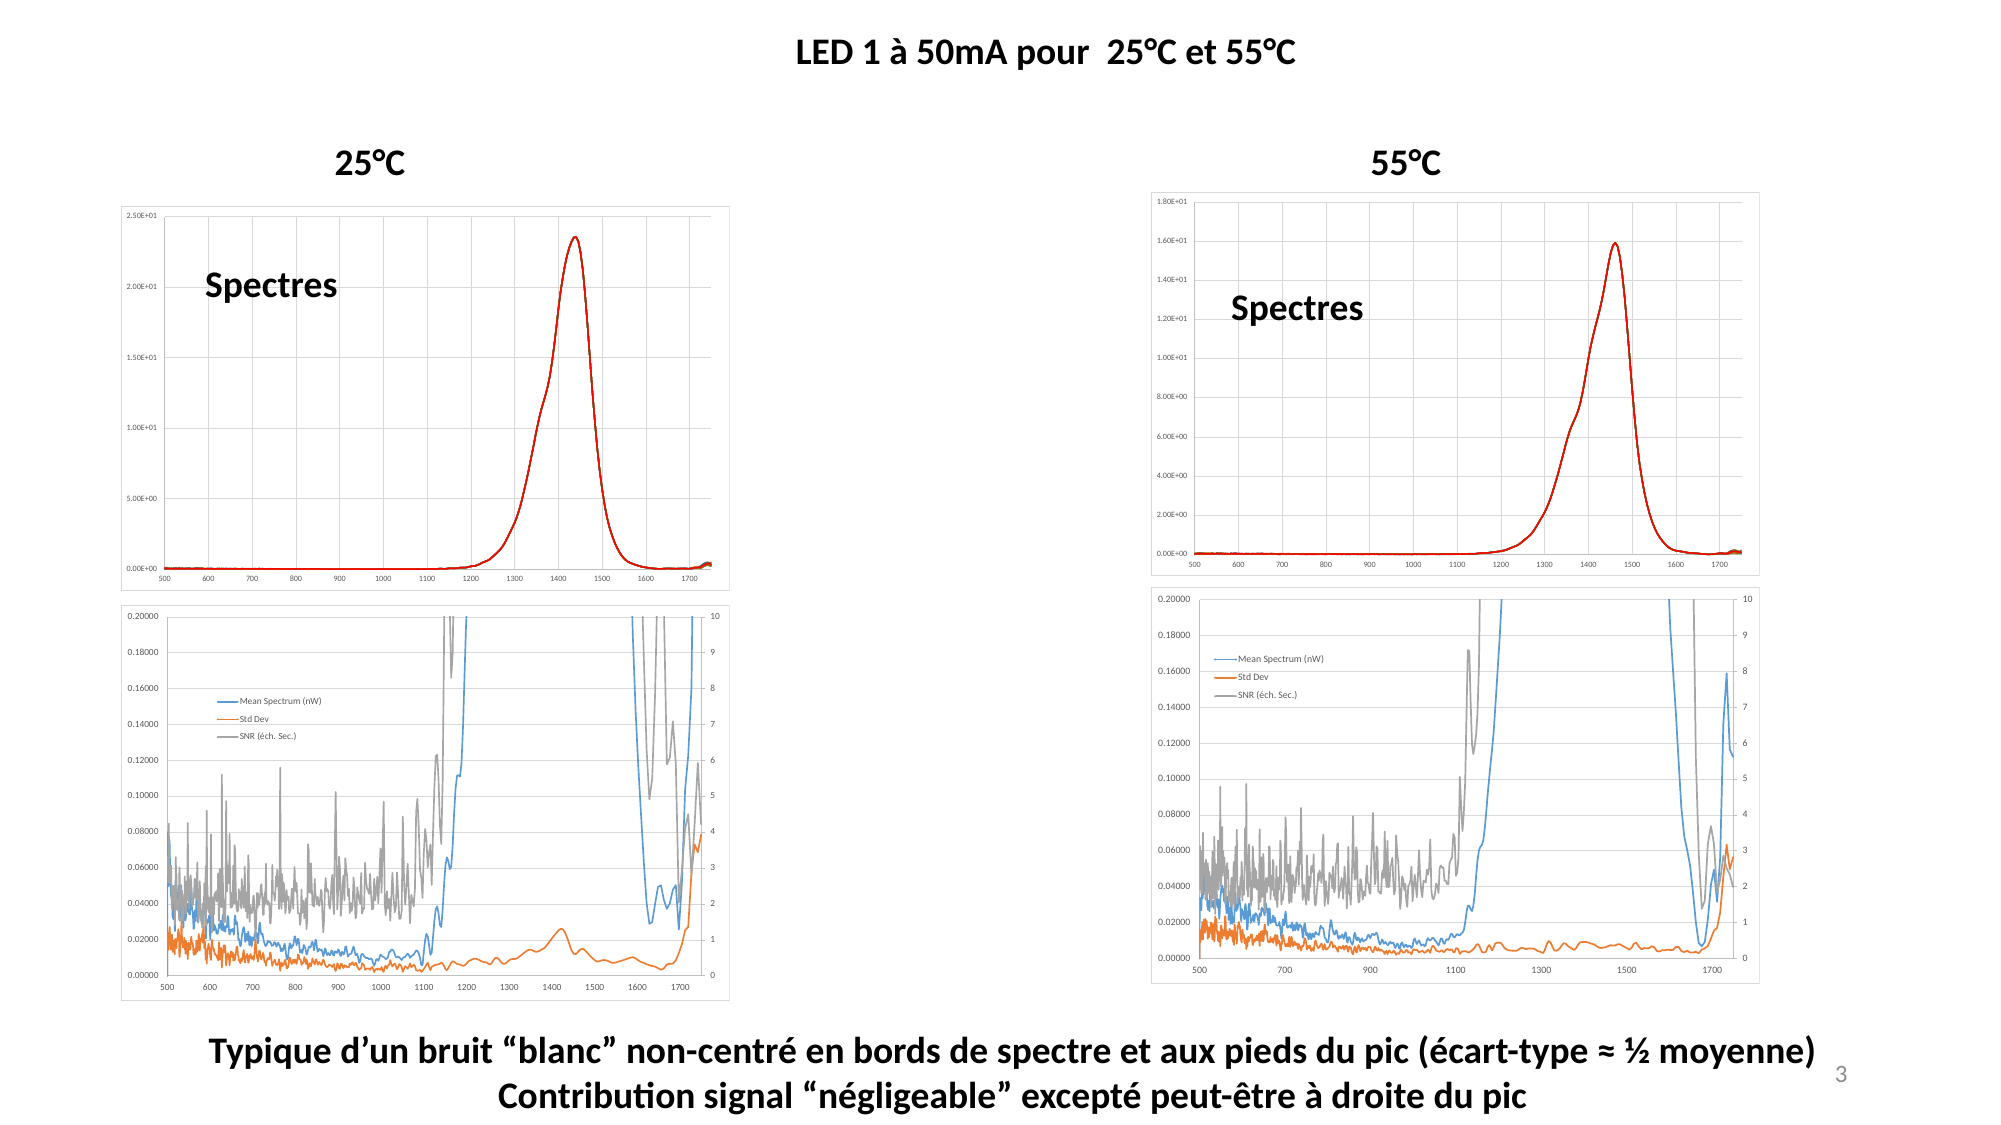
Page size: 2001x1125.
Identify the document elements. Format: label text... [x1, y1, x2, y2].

text_box Typique d’un bruit “blanc” non-centré en bords de spectre et aux pieds du pic (écart-type ≈ ½ moyenne) Contribution signal “négligeable” excepté peut-être à droite du pic [163, 1018, 1863, 1124]
picture [120, 604, 730, 1001]
picture [120, 206, 730, 591]
text_box 25°C [319, 130, 433, 191]
picture [1150, 191, 1760, 576]
picture [1150, 587, 1760, 984]
text_box LED 1 à 50mA pour 25°C et 55°C [262, 19, 1830, 80]
text_box 55°C [1355, 130, 1469, 191]
